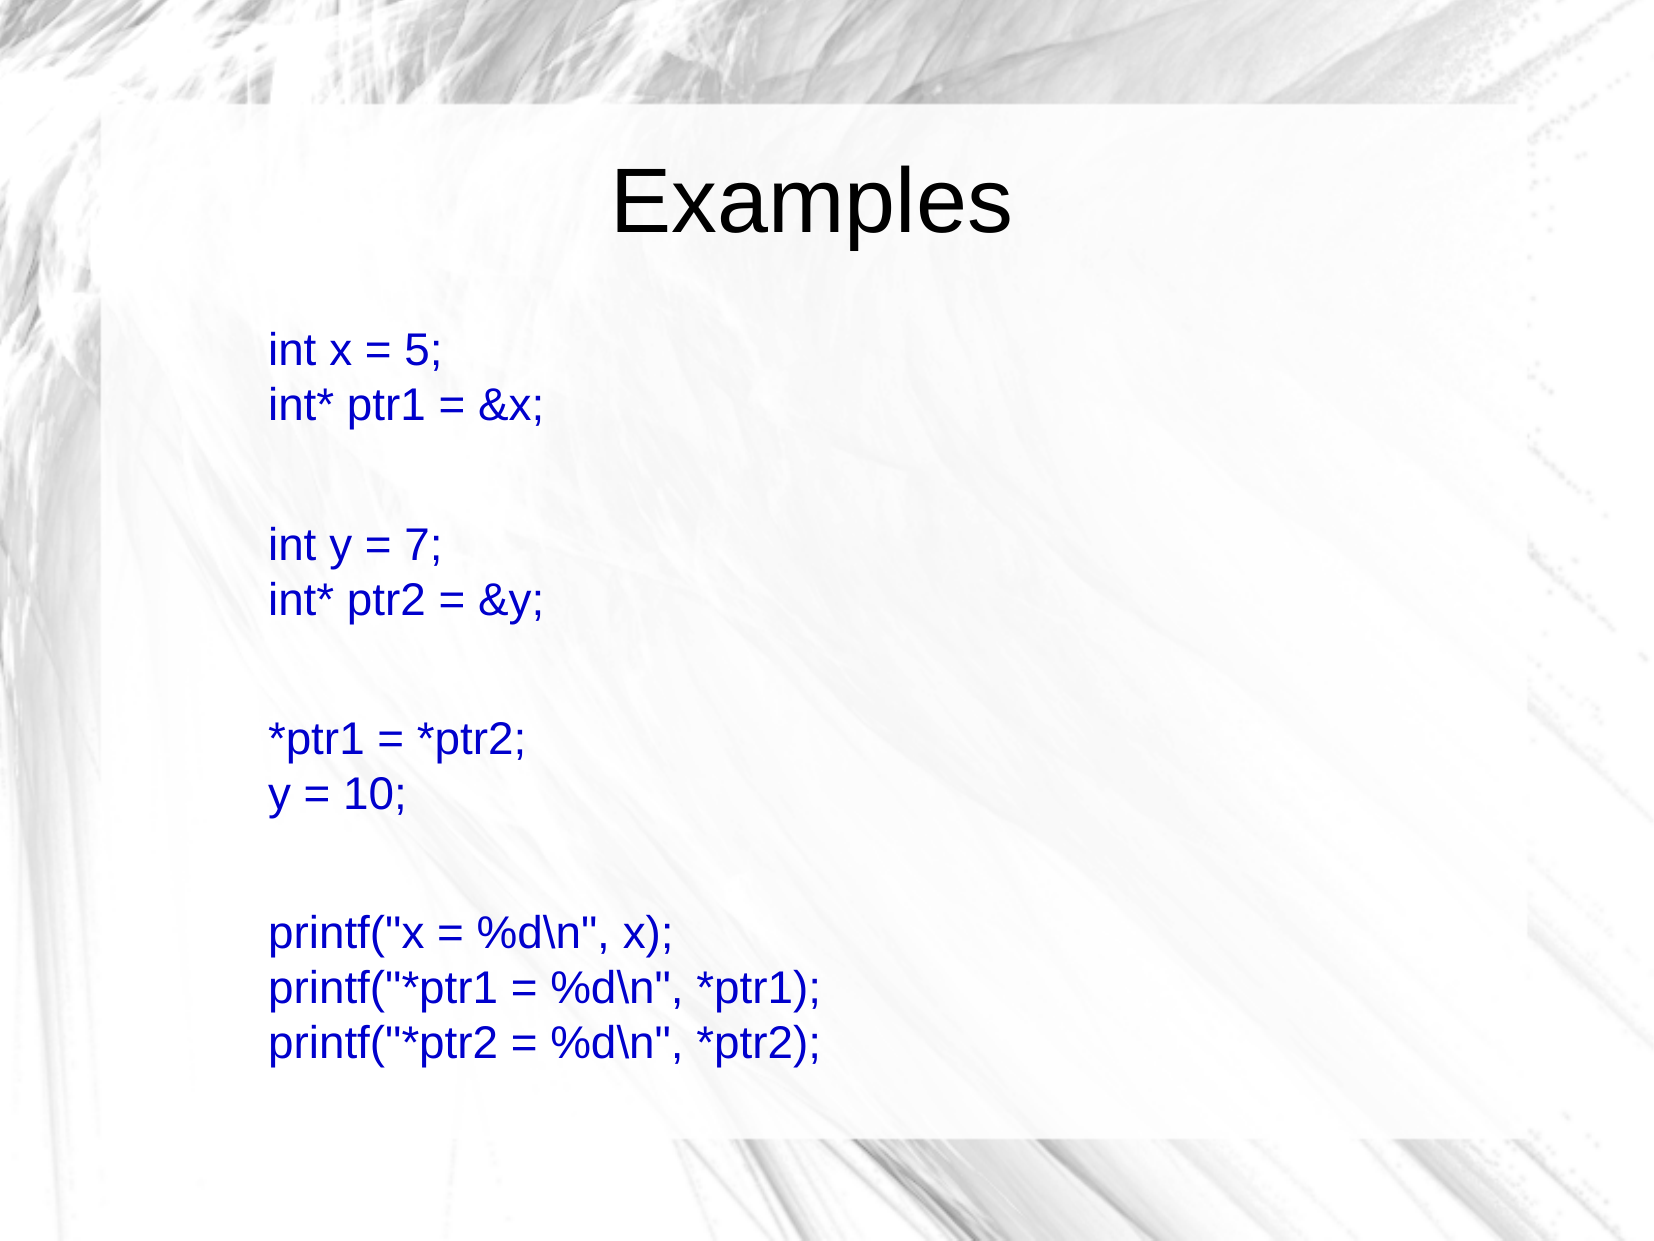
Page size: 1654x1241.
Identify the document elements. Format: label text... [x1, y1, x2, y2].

picture [0, 0, 1654, 1241]
title Examples [118, 112, 1506, 281]
list int x = 5; int* ptr1 = &x; int y = 7; int* ptr2 = &y; *ptr1 = *ptr2; y = 10; printf("x = %d\n", x); printf("*ptr1 = %d\n", *ptr1); printf("*ptr2 = %d\n", *ptr2); [118, 319, 1571, 1109]
